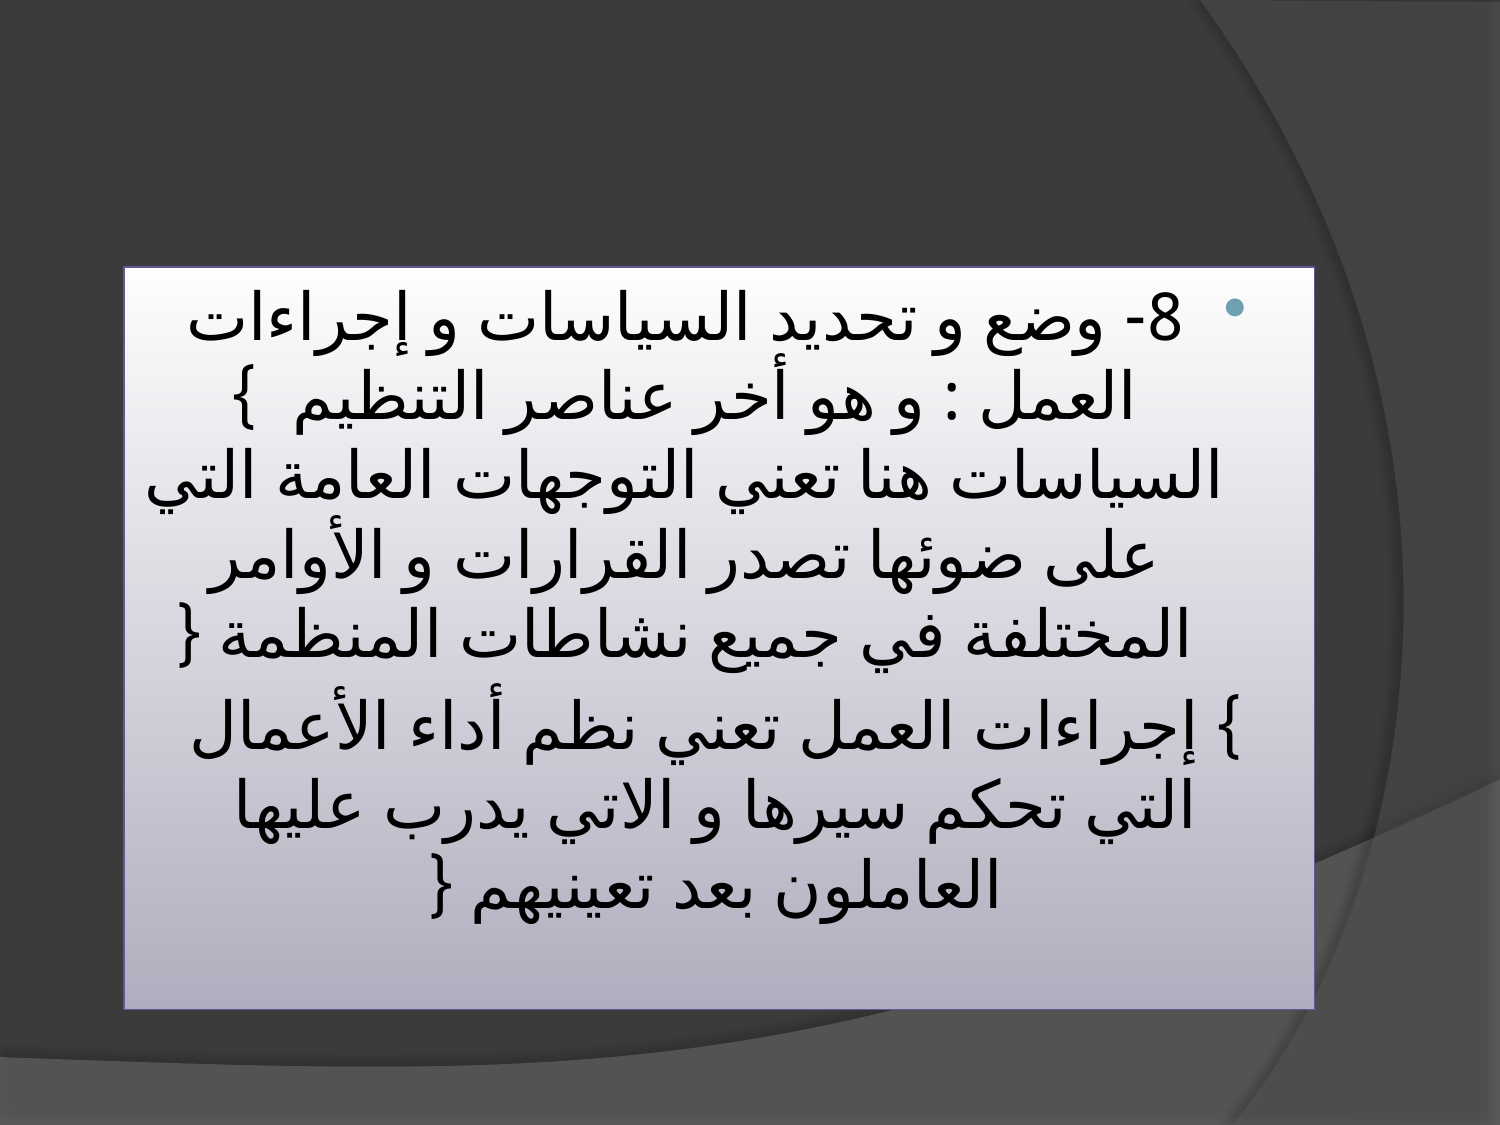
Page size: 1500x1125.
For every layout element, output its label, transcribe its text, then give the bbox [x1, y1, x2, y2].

list 8- وضع و تحديد السياسات و إجراءات العمل : و هو أخر عناصر التنظيم } السياسات هنا تعني التوجهات العامة التي على ضوئها تصدر القرارات و الأوامر المختلفة في جميع نشاطات المنظمة { } إجراءات العمل تعني نظم أداء الأعمال التي تحكم سيرها و الاتي يدرب عليها العاملون بعد تعينيهم { [123, 266, 1315, 1010]
